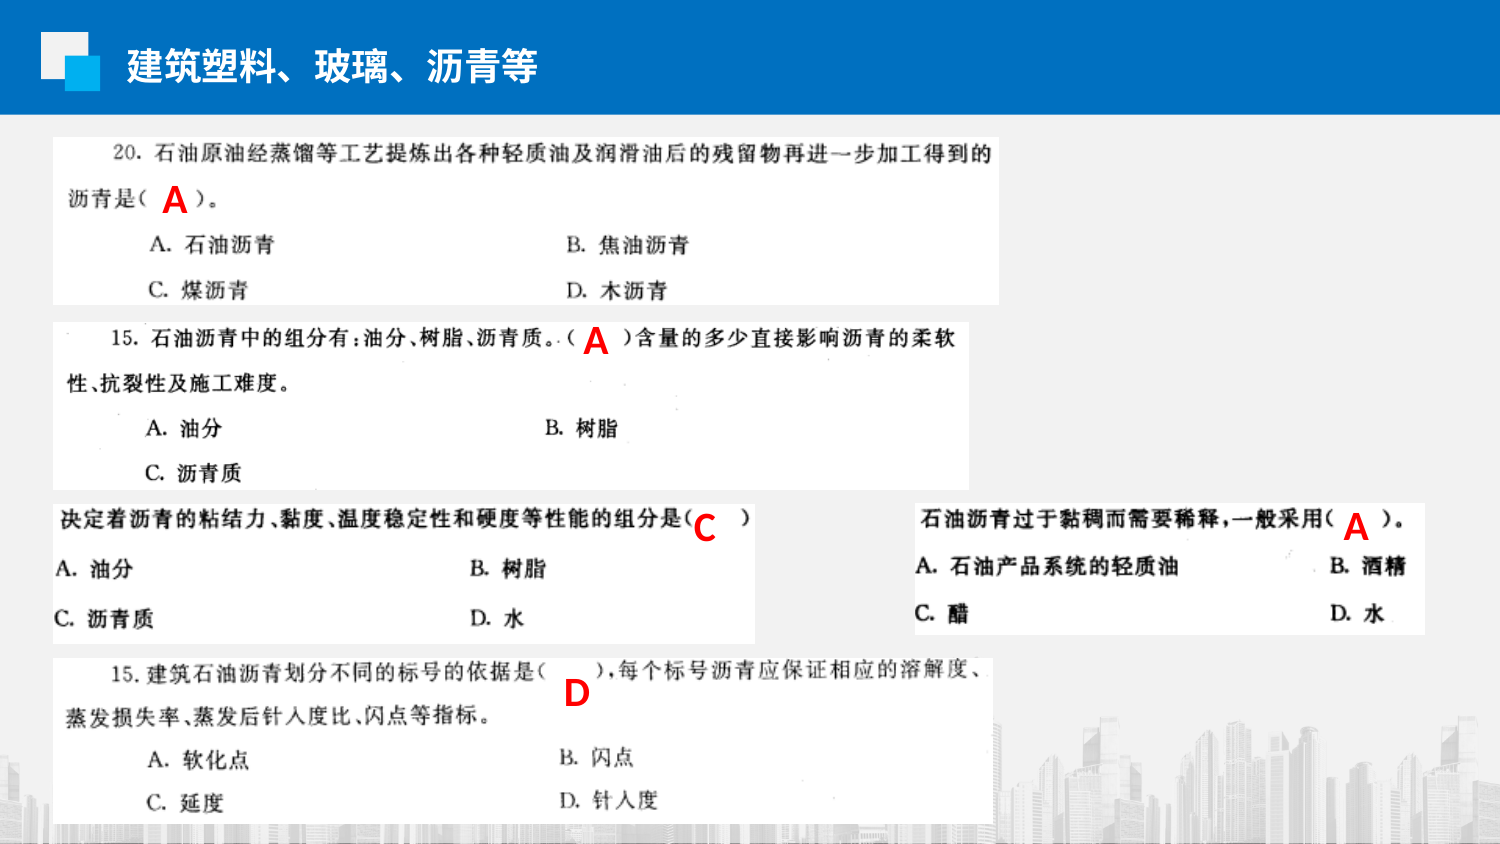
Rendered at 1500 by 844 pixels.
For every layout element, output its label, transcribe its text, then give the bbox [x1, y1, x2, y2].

text_box [0, 1, 1500, 117]
picture [52, 657, 993, 824]
picture [52, 136, 999, 305]
text_box [39, 30, 91, 81]
picture [52, 321, 970, 491]
text_box A [1328, 491, 1376, 501]
text_box [63, 54, 102, 93]
text_box A [568, 314, 616, 320]
text_box 建筑塑料、玻璃、沥青等 [112, 35, 715, 96]
picture [915, 503, 1425, 635]
picture [52, 504, 755, 644]
